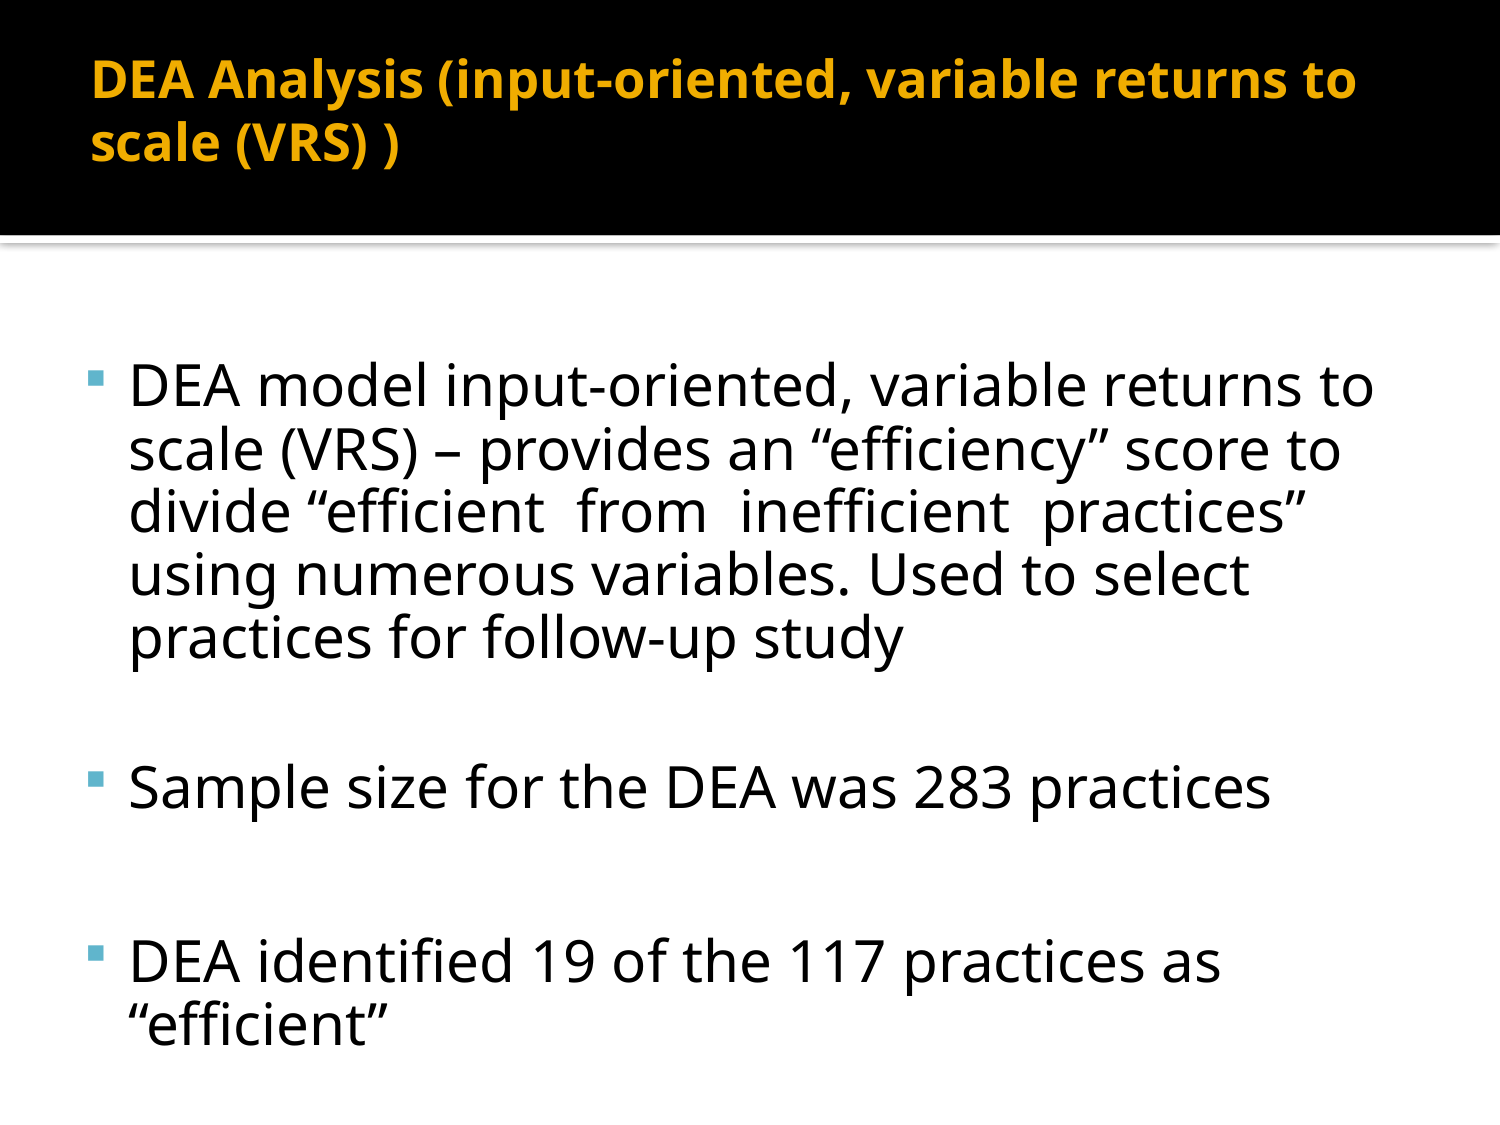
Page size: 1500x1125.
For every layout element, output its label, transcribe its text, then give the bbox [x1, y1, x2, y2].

title DEA Analysis (input-oriented, variable returns to scale (VRS) ) [75, 37, 1425, 243]
list DEA model input-oriented, variable returns to scale (VRS) – provides an “efficiency” score to divide “efficient from inefficient practices” using numerous variables. Used to select practices for follow-up study Sample size for the DEA was 283 practices DEA identified 19 of the 117 practices as “efficient” [0, 249, 1476, 1051]
